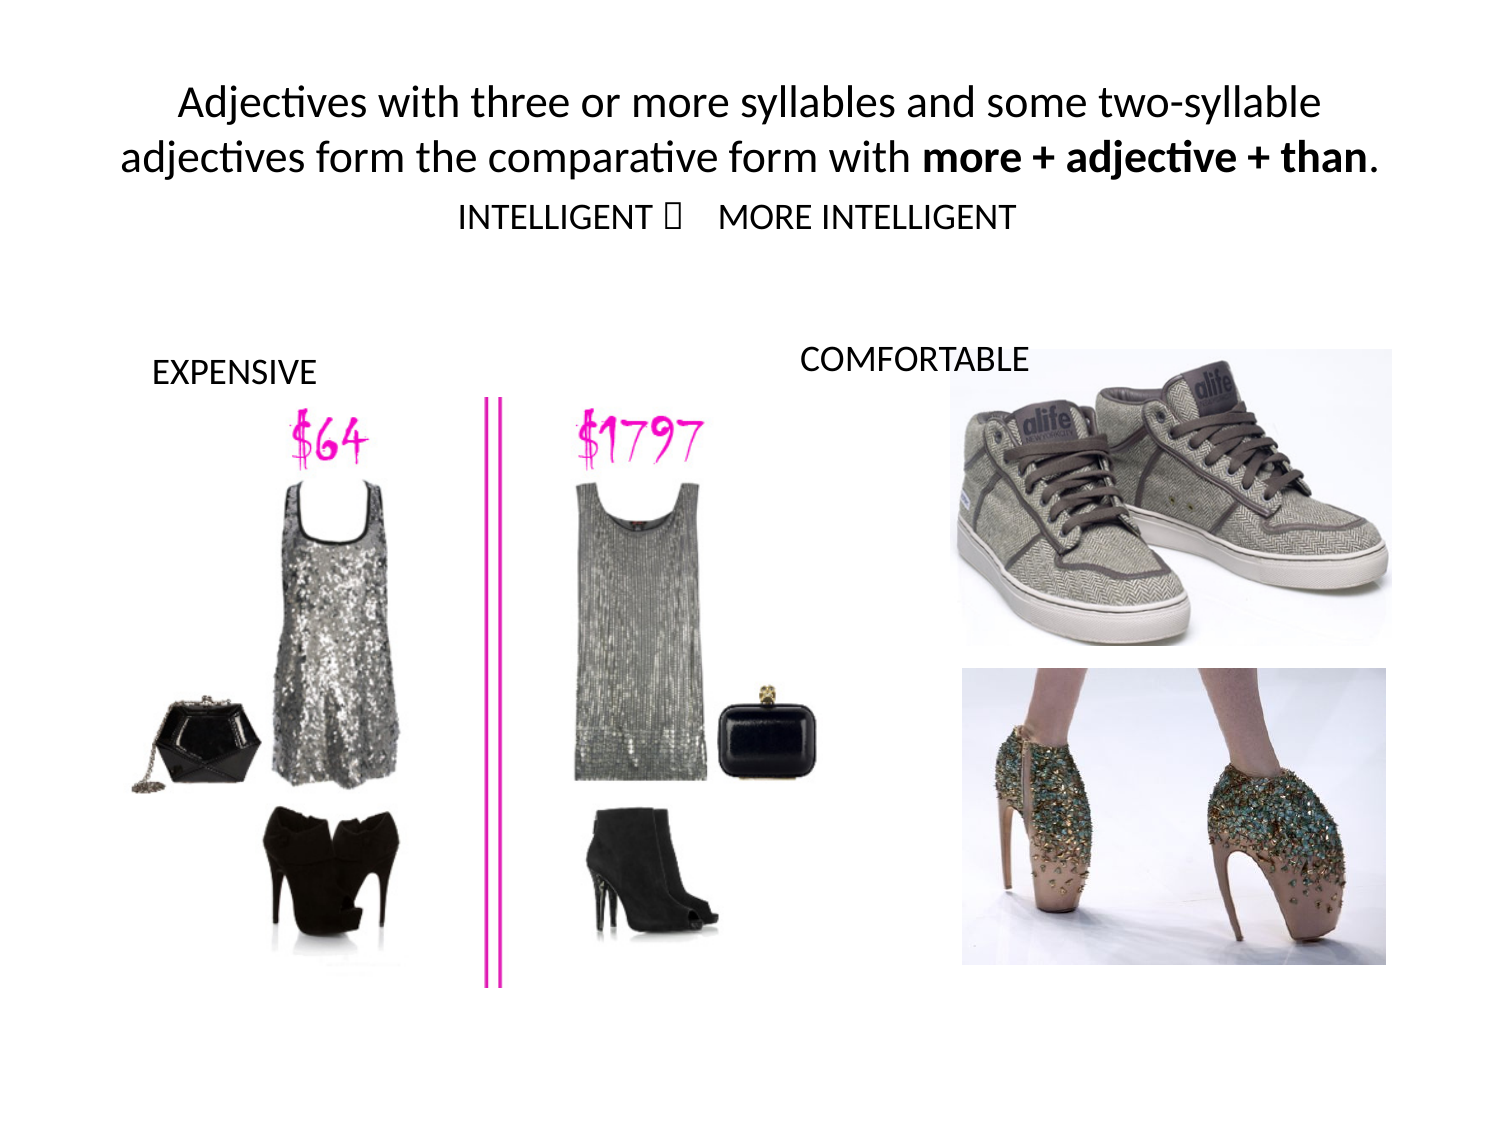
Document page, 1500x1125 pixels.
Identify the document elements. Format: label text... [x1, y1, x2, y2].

picture [123, 396, 823, 988]
title Adjectives with three or more syllables and some two-syllable adjectives form the comparative form with more + adjective + than. [75, 45, 1425, 209]
text_box INTELLIGENT  [442, 184, 702, 245]
picture [950, 349, 1392, 646]
text_box COMFORTABLE [785, 326, 1046, 386]
text_box EXPENSIVE [137, 339, 338, 395]
text_box MORE INTELLIGENT [702, 184, 1034, 245]
picture [962, 668, 1386, 965]
